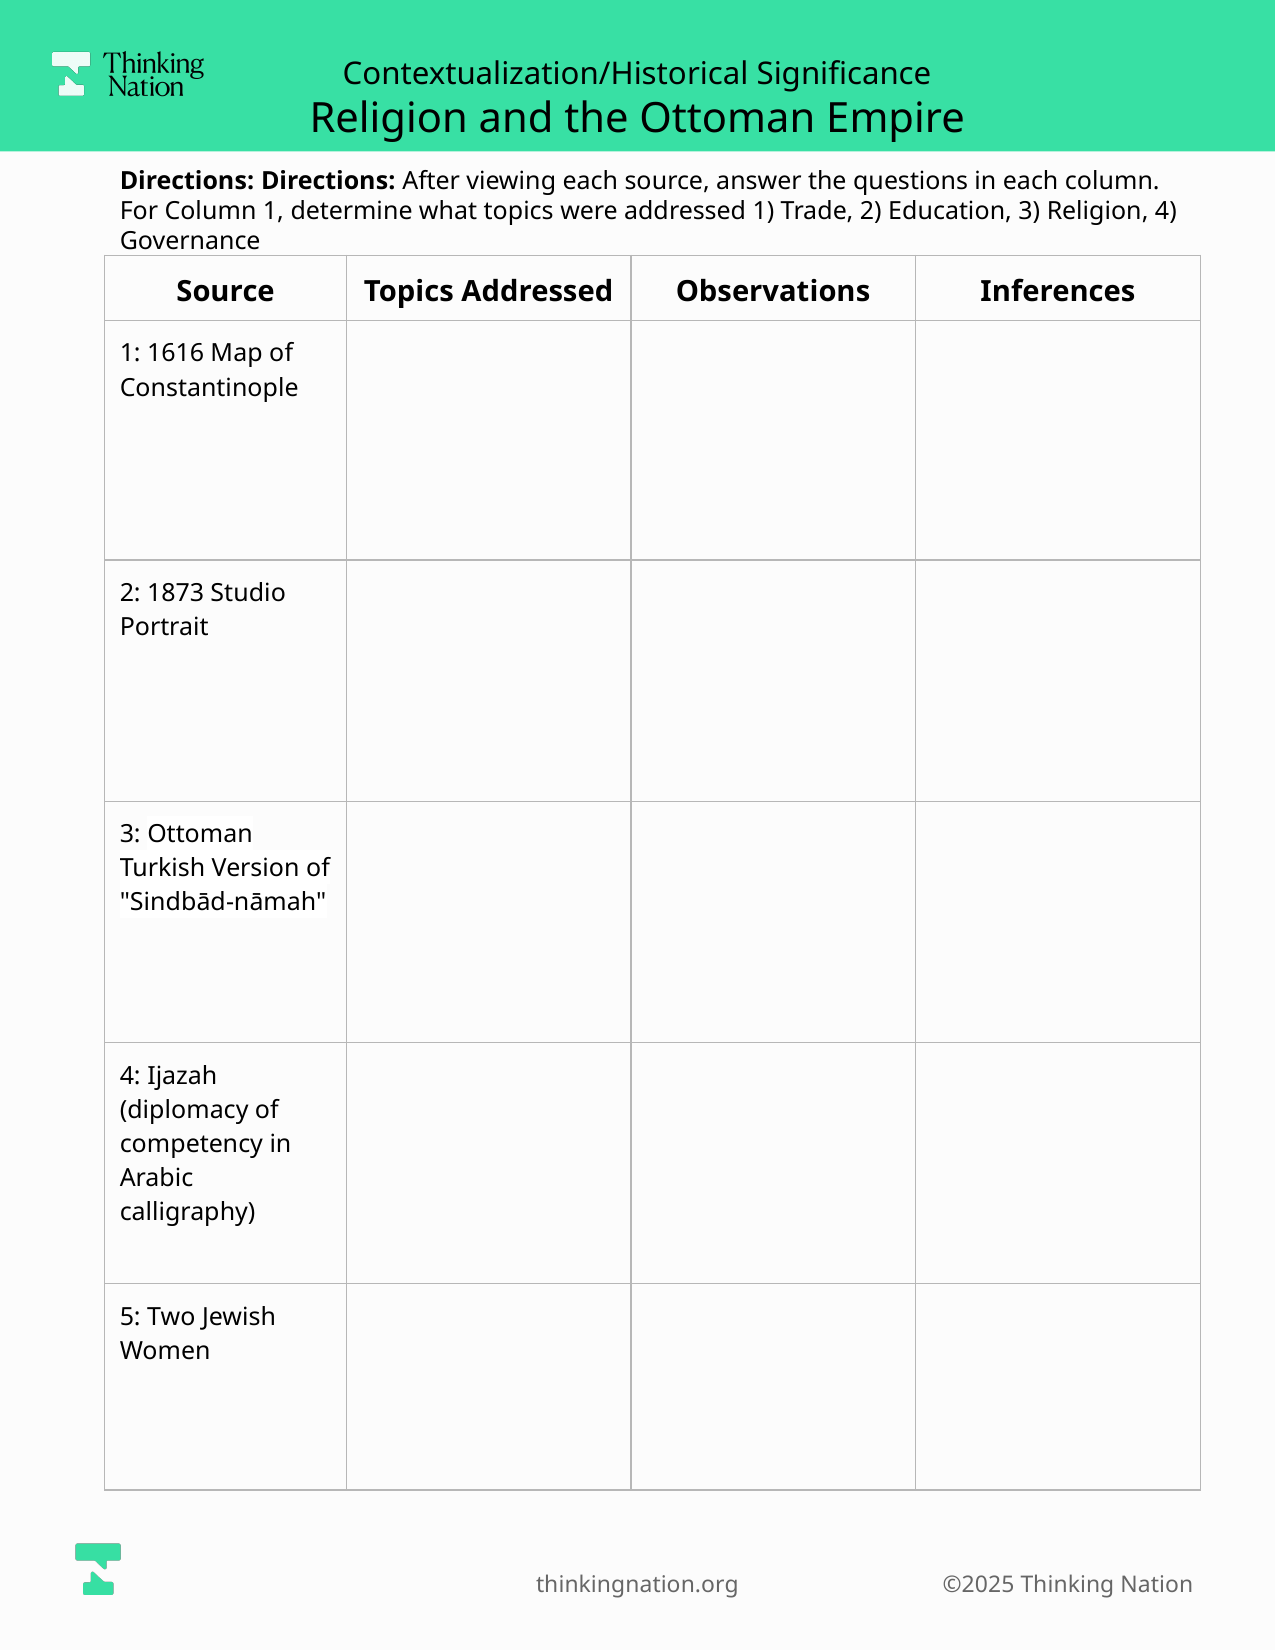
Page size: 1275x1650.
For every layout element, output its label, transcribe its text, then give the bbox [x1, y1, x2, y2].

table_cell [347, 1284, 630, 1489]
table_cell [632, 1284, 915, 1489]
table_cell [916, 1043, 1200, 1283]
table_cell [347, 321, 630, 559]
text_box thinkingnation.org [486, 1553, 789, 1605]
table_header Inferences [916, 256, 1200, 320]
table_cell [916, 561, 1200, 801]
table_cell [632, 561, 915, 801]
table_cell [632, 802, 915, 1042]
table_cell 2: 1873 Studio Portrait [105, 561, 346, 801]
table_header Source [105, 256, 346, 320]
table_cell [916, 321, 1200, 559]
text_box Directions: Directions: After viewing each source, answer the questions in each column. For Column 1, determine what topics were addressed 1) Trade, 2) Education, 3) Religion, 4) Governance [104, 149, 1201, 255]
picture [35, 37, 210, 110]
table_cell [347, 802, 630, 1042]
table_header Topics Addressed [347, 256, 630, 320]
picture [62, 1533, 134, 1605]
table_header Observations [632, 256, 915, 320]
table_cell [916, 1284, 1200, 1489]
table_cell [347, 561, 630, 801]
text_box ©2025 Thinking Nation [907, 1553, 1210, 1605]
table_cell 3: Ottoman Turkish Version of "Sindbād-nāmah" [105, 802, 346, 1042]
table_cell 5: Two Jewish Women [105, 1284, 346, 1489]
table_cell [632, 321, 915, 559]
table_cell [916, 802, 1200, 1042]
table_cell 4: Ijazah (diplomacy of competency in Arabic calligraphy) [105, 1043, 346, 1283]
table_cell [347, 1043, 630, 1283]
table_cell [632, 1043, 915, 1283]
text_box Contextualization/Historical Significance Religion and the Ottoman Empire [0, 0, 1275, 152]
table_cell 1: 1616 Map of Constantinople [105, 321, 346, 559]
